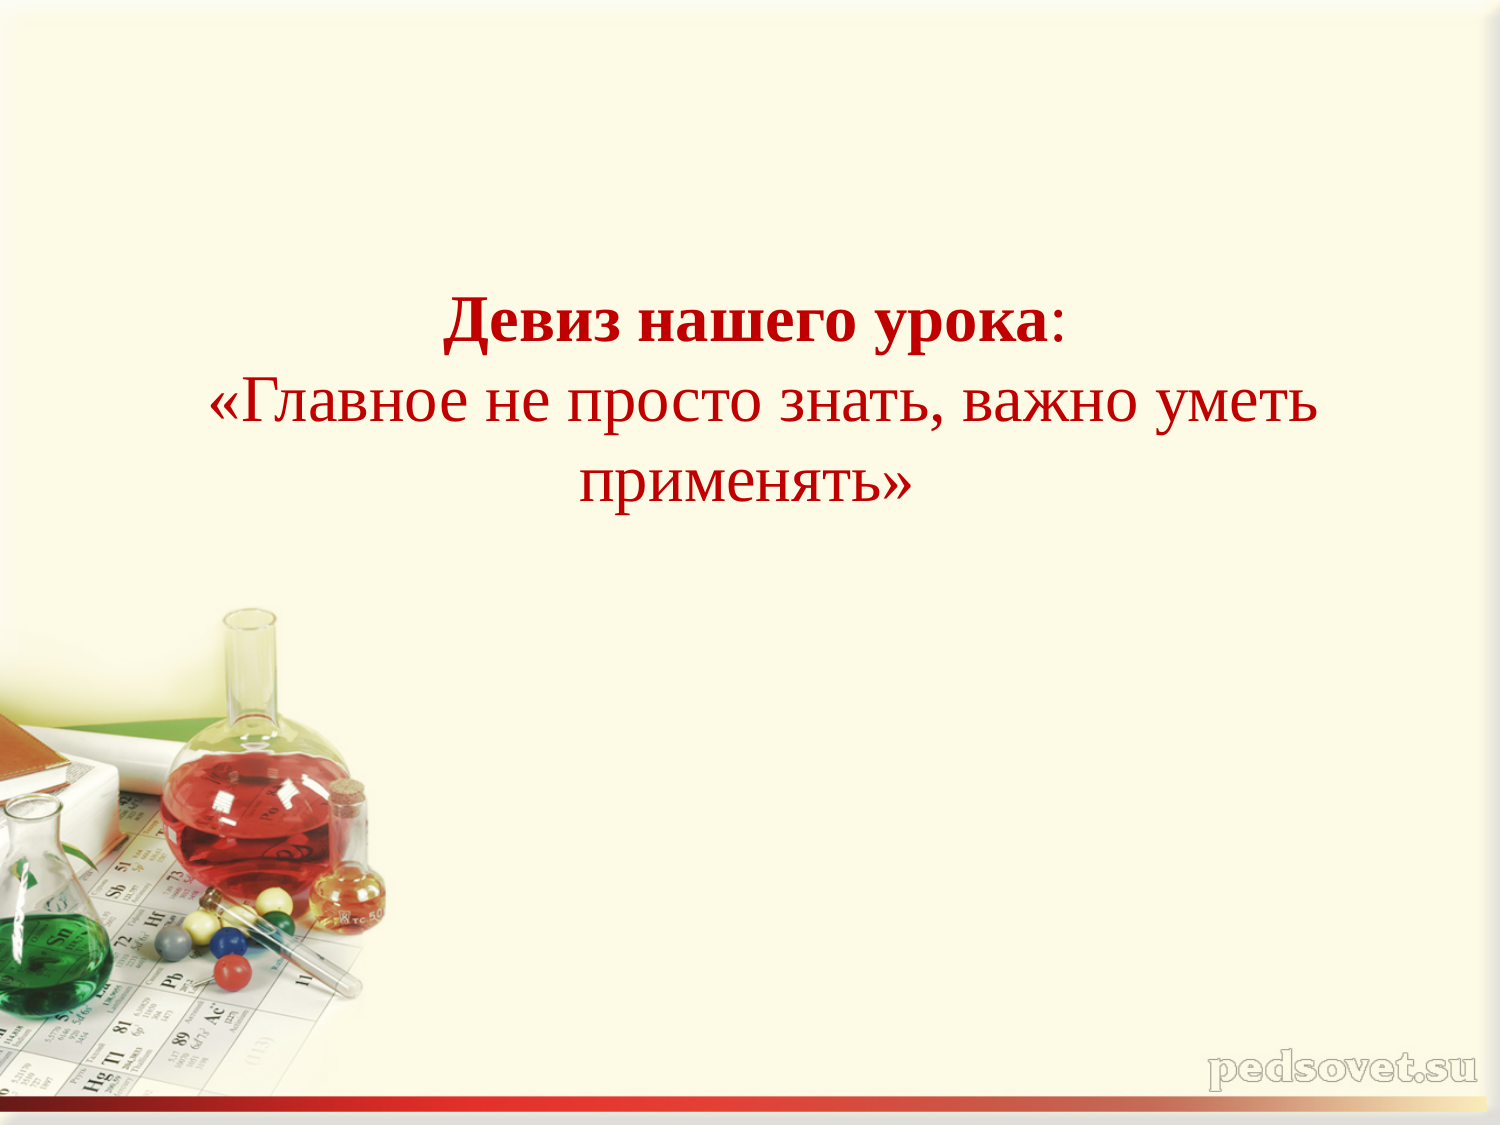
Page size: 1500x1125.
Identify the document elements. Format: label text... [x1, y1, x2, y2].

text_box Девиз нашего урока: «Главное не просто знать, важно уметь применять» [112, 267, 1400, 522]
picture [0, 0, 1500, 1125]
